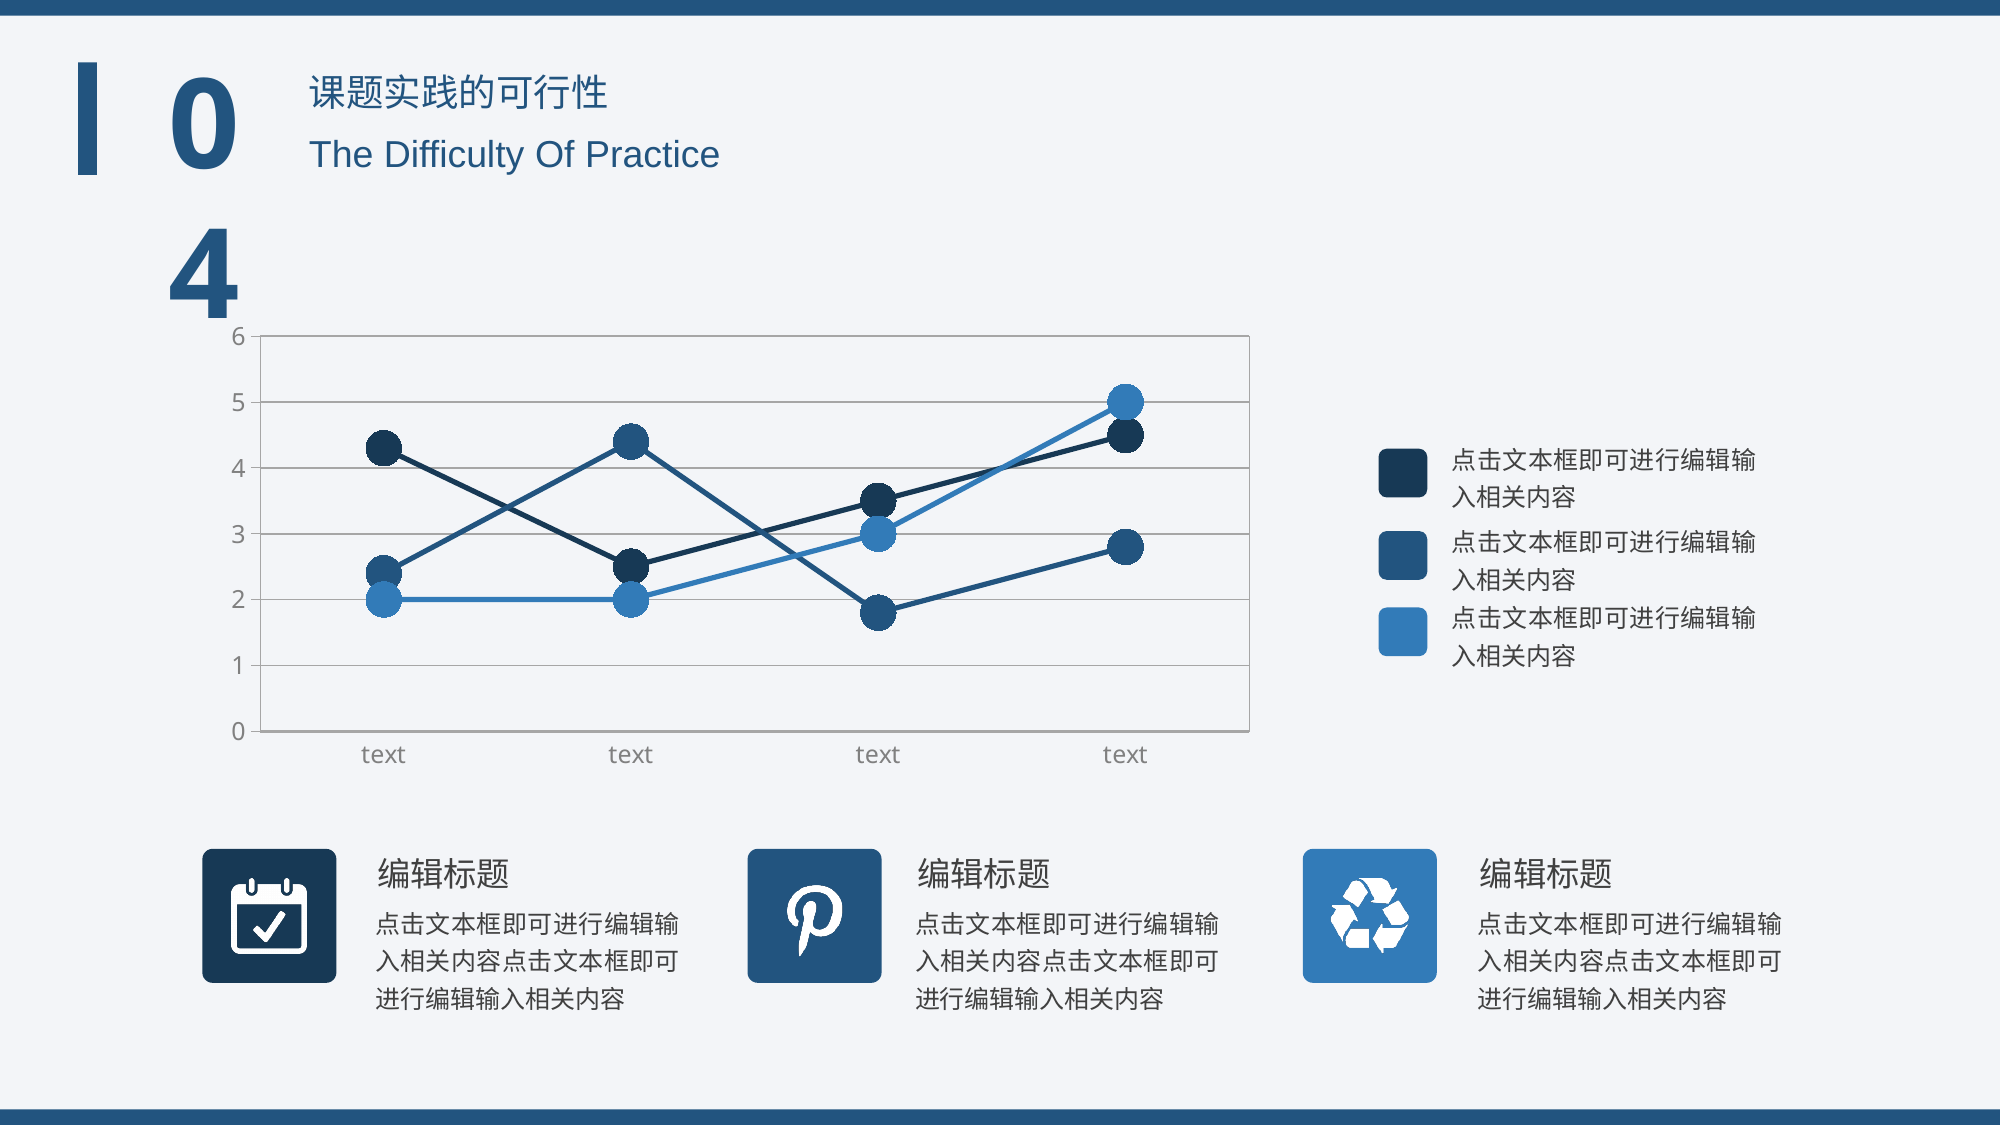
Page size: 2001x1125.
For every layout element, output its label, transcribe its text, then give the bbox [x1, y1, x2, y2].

text_box 04 [121, 36, 288, 352]
text_box [0, 0, 2000, 17]
text_box 课题实践的可行性 [294, 61, 1108, 122]
text_box [0, 1108, 2000, 1125]
text_box [77, 61, 98, 176]
text_box The Difficulty Of Practice [294, 122, 1119, 183]
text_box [202, 309, 1798, 1017]
